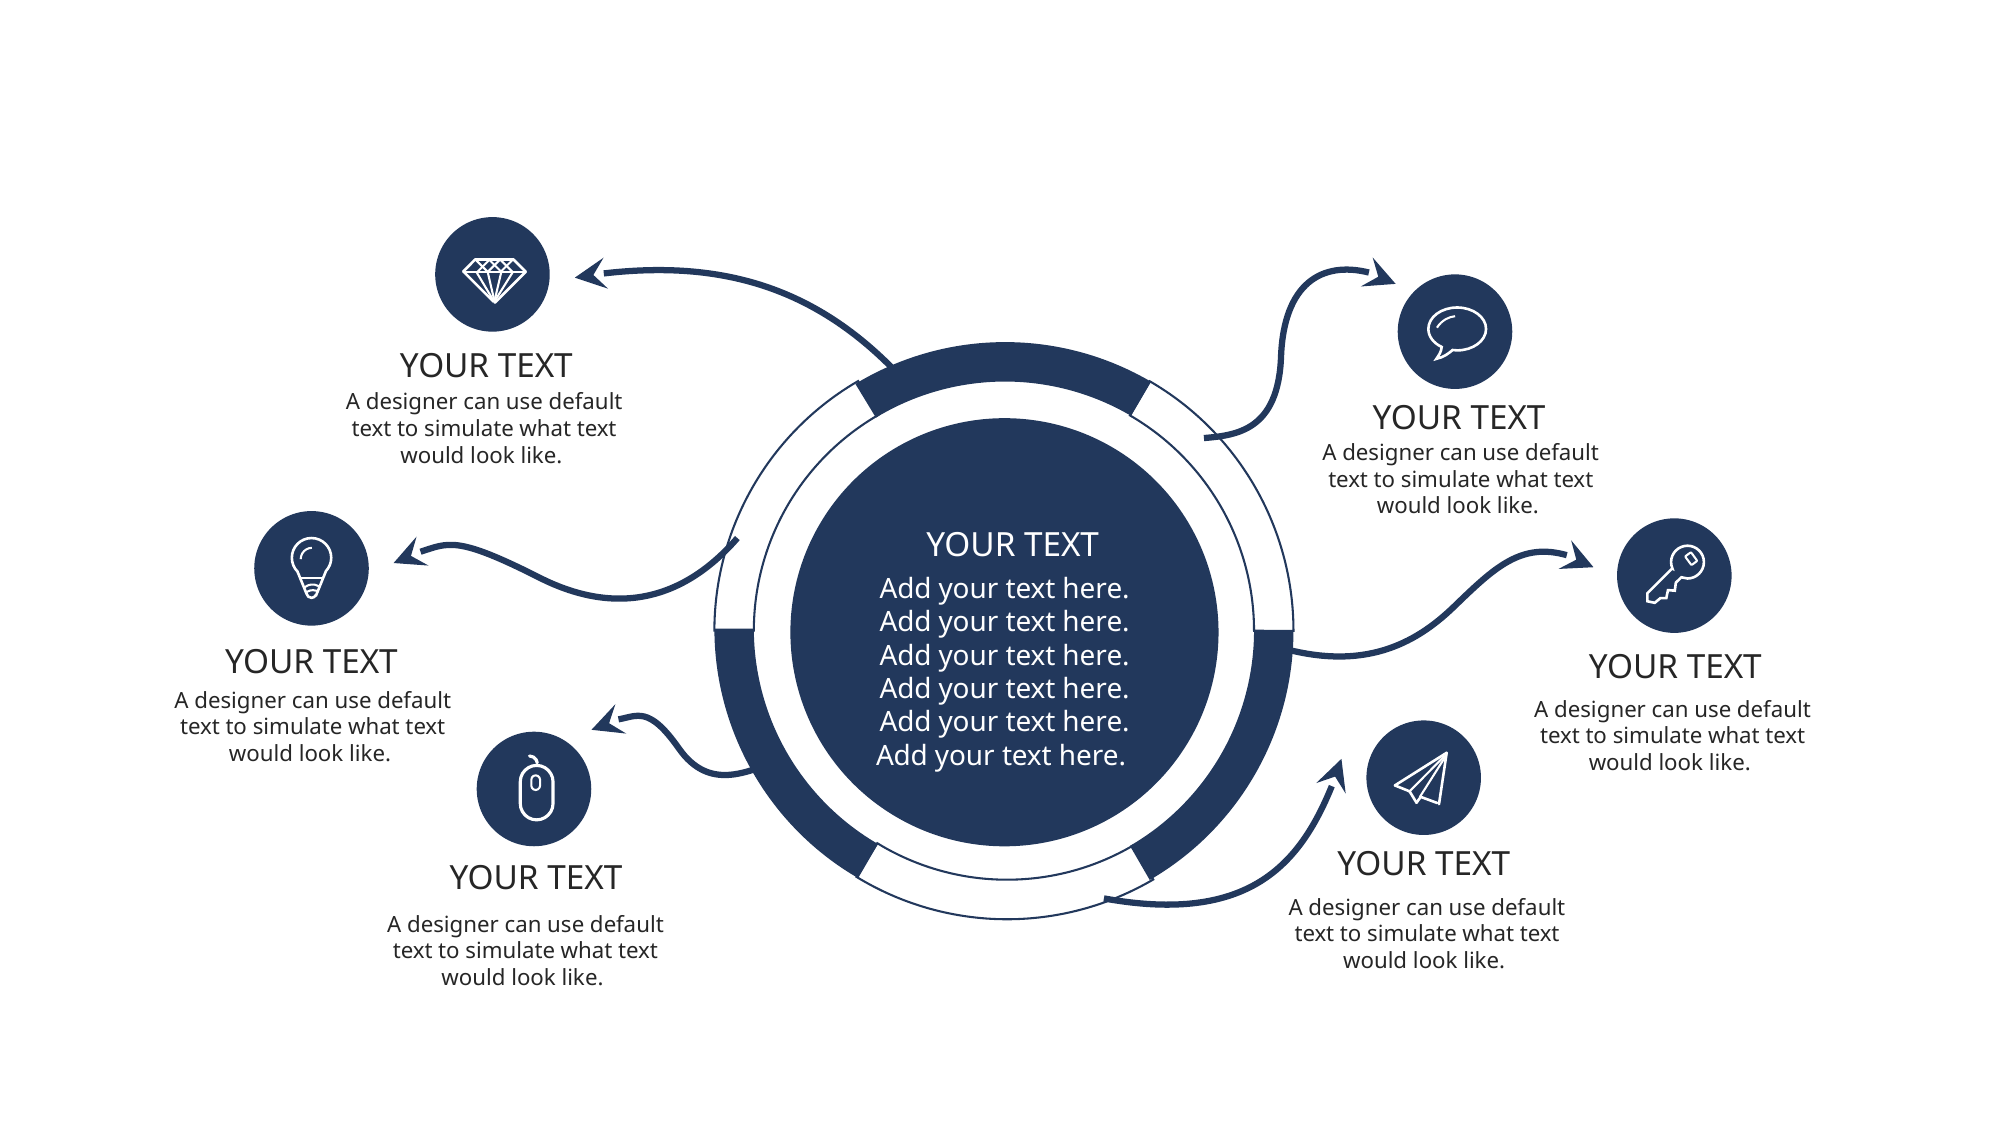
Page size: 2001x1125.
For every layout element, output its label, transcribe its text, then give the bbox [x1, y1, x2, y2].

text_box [476, 731, 592, 847]
text_box [855, 841, 1144, 921]
text_box YOUR TEXT [911, 516, 1114, 563]
text_box [591, 711, 773, 776]
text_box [435, 217, 550, 332]
text_box [1128, 629, 1295, 874]
text_box YOUR TEXT [1573, 637, 1777, 687]
text_box A designer can use default text to simulate what text would look like. [1505, 687, 1841, 783]
text_box Add your text here. Add your text here. Add your text here. Add your text here. Add your text here. Add your text here. [839, 563, 1171, 779]
text_box [1203, 265, 1396, 439]
text_box YOUR TEXT [1322, 835, 1526, 885]
text_box [1103, 758, 1345, 905]
text_box [1128, 379, 1295, 630]
text_box A designer can use default text to simulate what text would look like. [145, 678, 481, 774]
text_box [713, 379, 874, 627]
text_box A designer can use default text to simulate what text would look like. [317, 380, 652, 475]
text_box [1397, 274, 1513, 389]
text_box YOUR TEXT [385, 336, 588, 380]
text_box [1282, 548, 1594, 658]
text_box [847, 779, 1162, 848]
text_box A designer can use default text to simulate what text would look like. [1293, 430, 1629, 526]
text_box YOUR TEXT [210, 632, 413, 678]
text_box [1617, 518, 1732, 633]
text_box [358, 848, 693, 999]
text_box [574, 264, 894, 370]
text_box A designer can use default text to simulate what text would look like. [1260, 885, 1595, 981]
text_box YOUR TEXT [1357, 388, 1561, 430]
text_box [713, 627, 876, 879]
text_box [393, 537, 738, 600]
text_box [254, 511, 369, 626]
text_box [1366, 720, 1481, 835]
text_box [853, 341, 1149, 420]
text_box [789, 417, 1220, 770]
